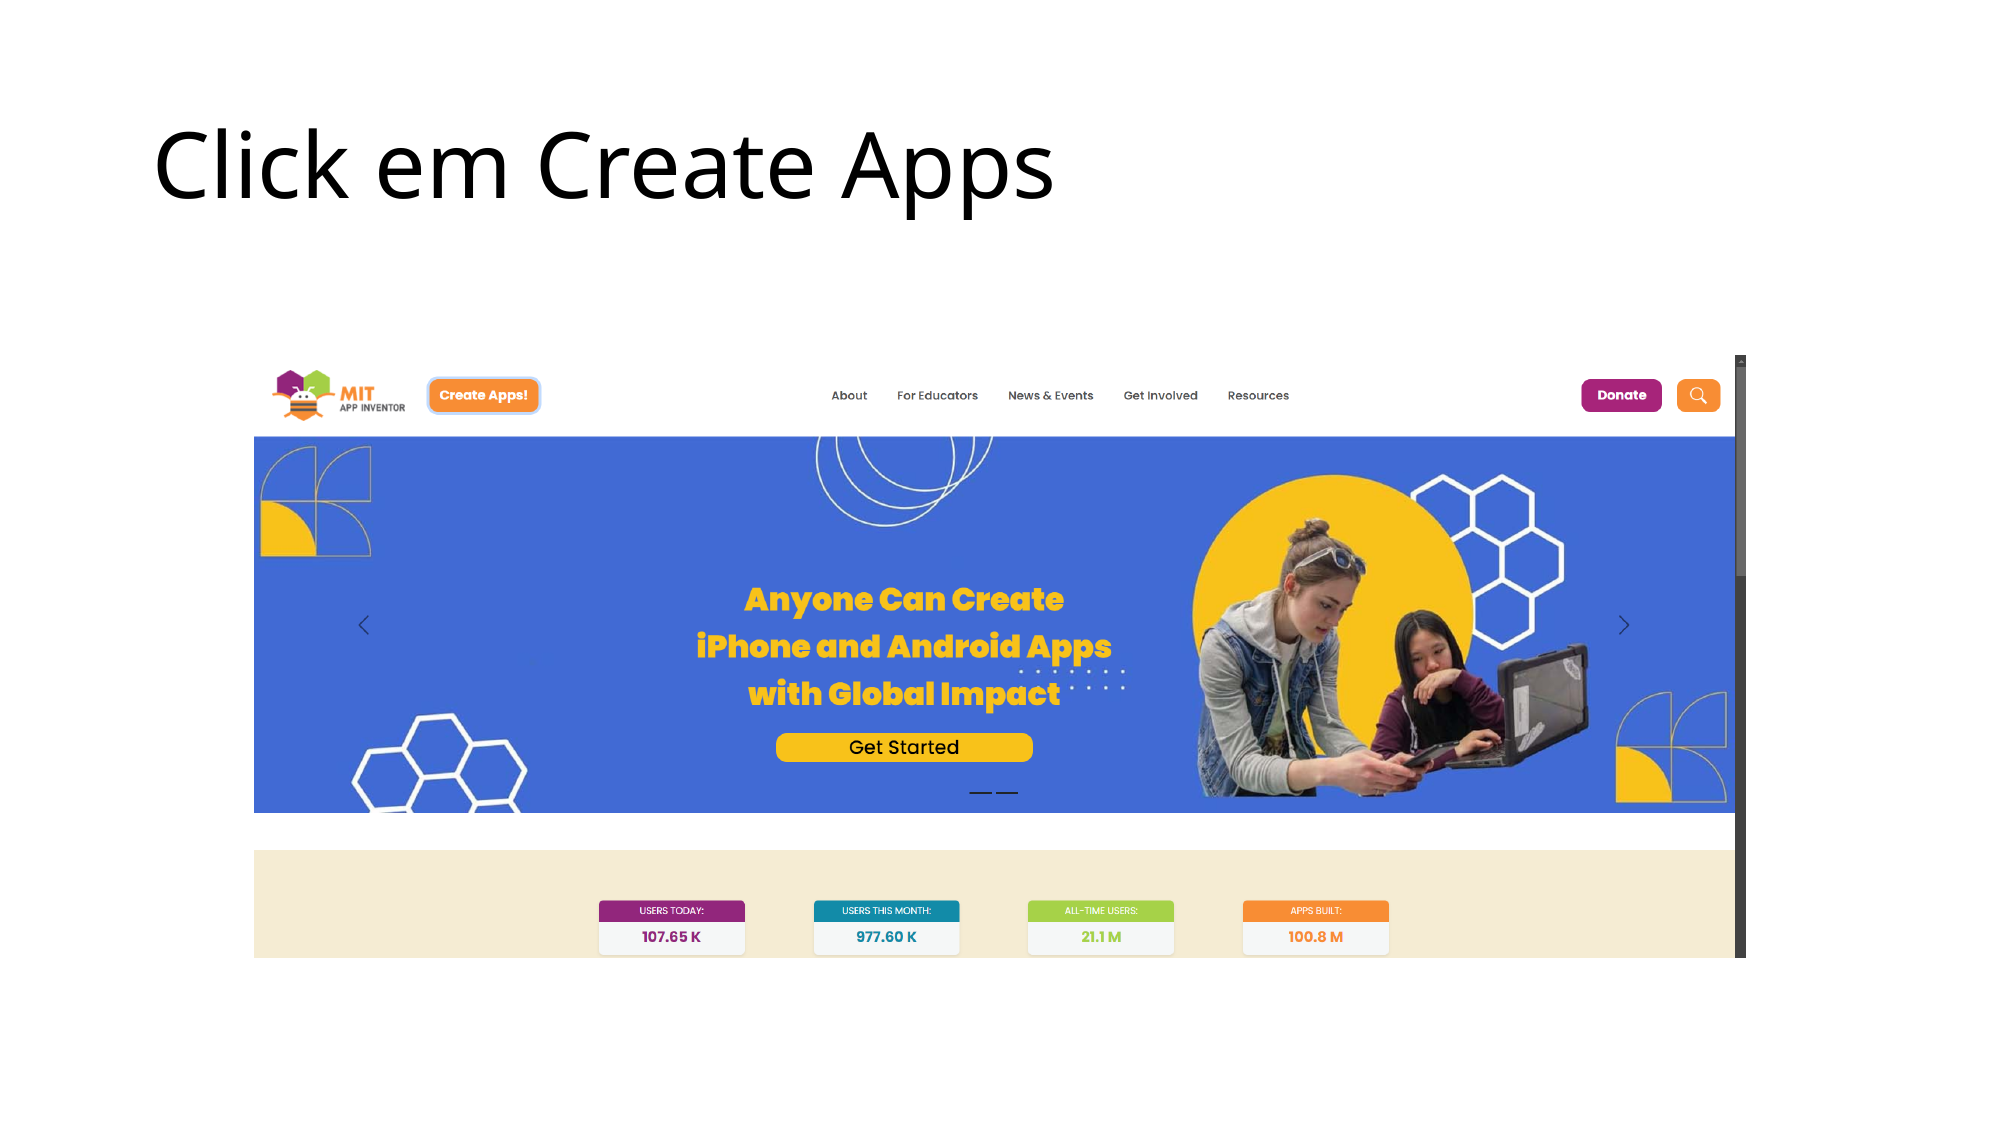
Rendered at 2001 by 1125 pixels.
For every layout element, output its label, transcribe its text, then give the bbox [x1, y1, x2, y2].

title Click em Create Apps [137, 59, 1863, 278]
picture [254, 354, 1746, 959]
